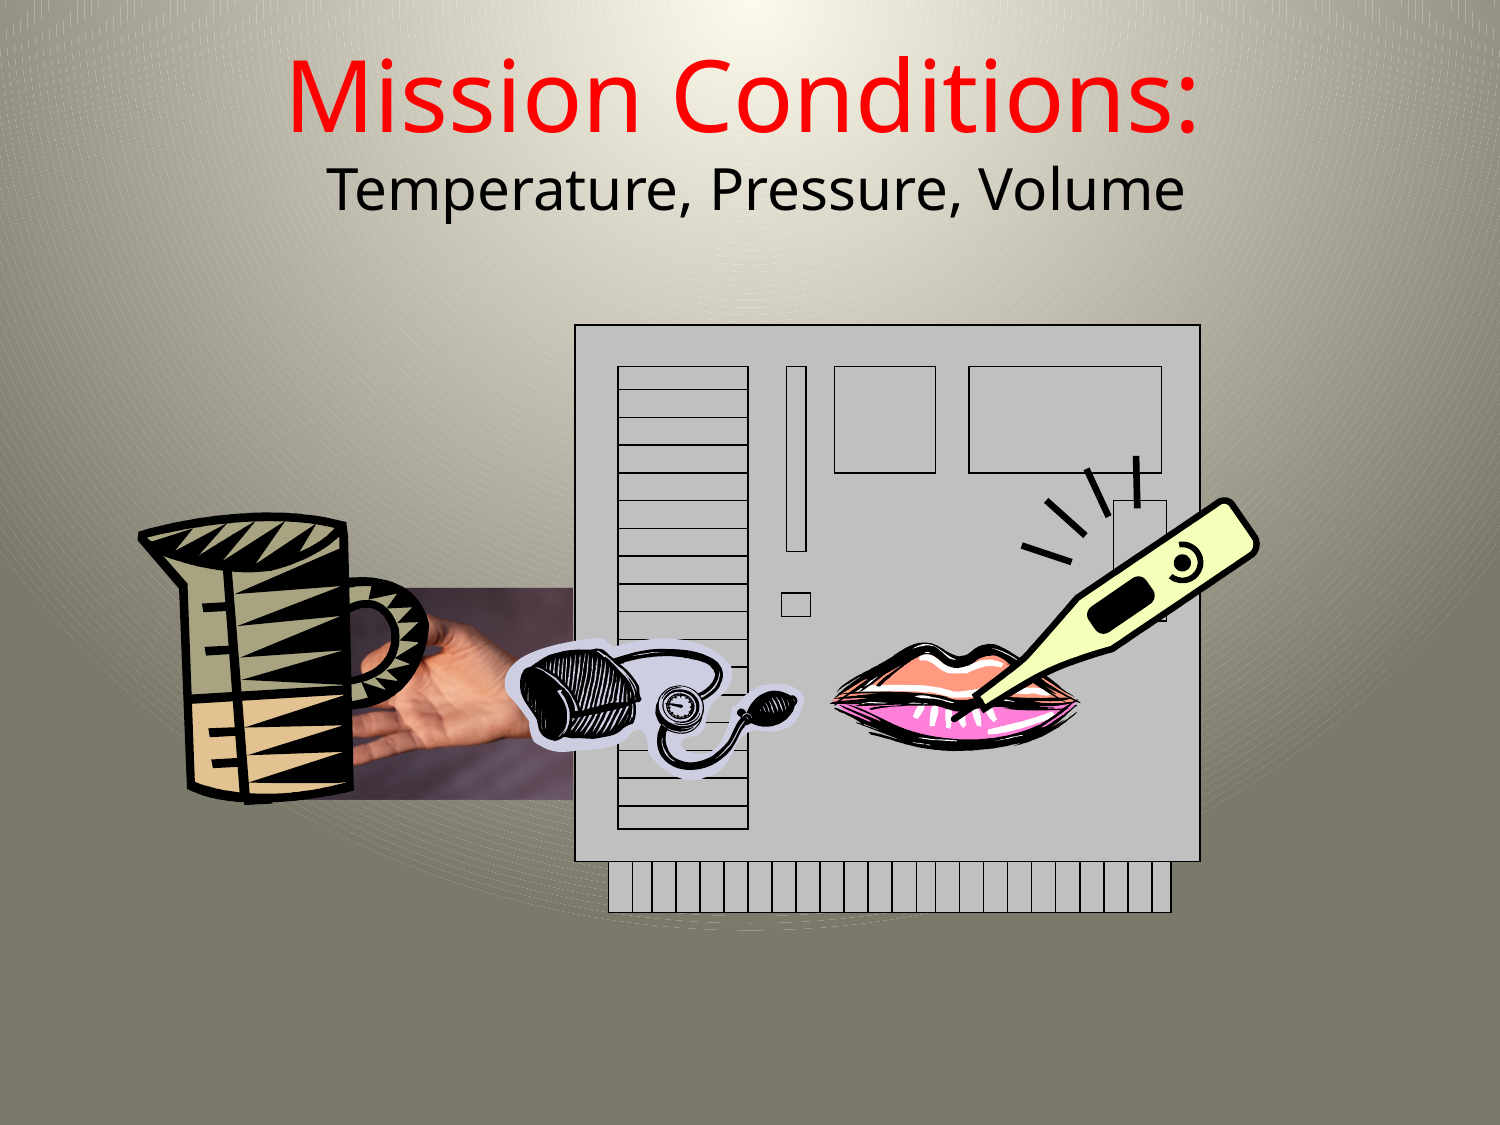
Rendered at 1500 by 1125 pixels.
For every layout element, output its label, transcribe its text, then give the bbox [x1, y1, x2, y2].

picture [824, 452, 1254, 757]
picture [137, 512, 797, 843]
text_box Mission Conditions: Temperature, Pressure, Volume [37, 24, 1475, 230]
text_box [575, 324, 1201, 913]
